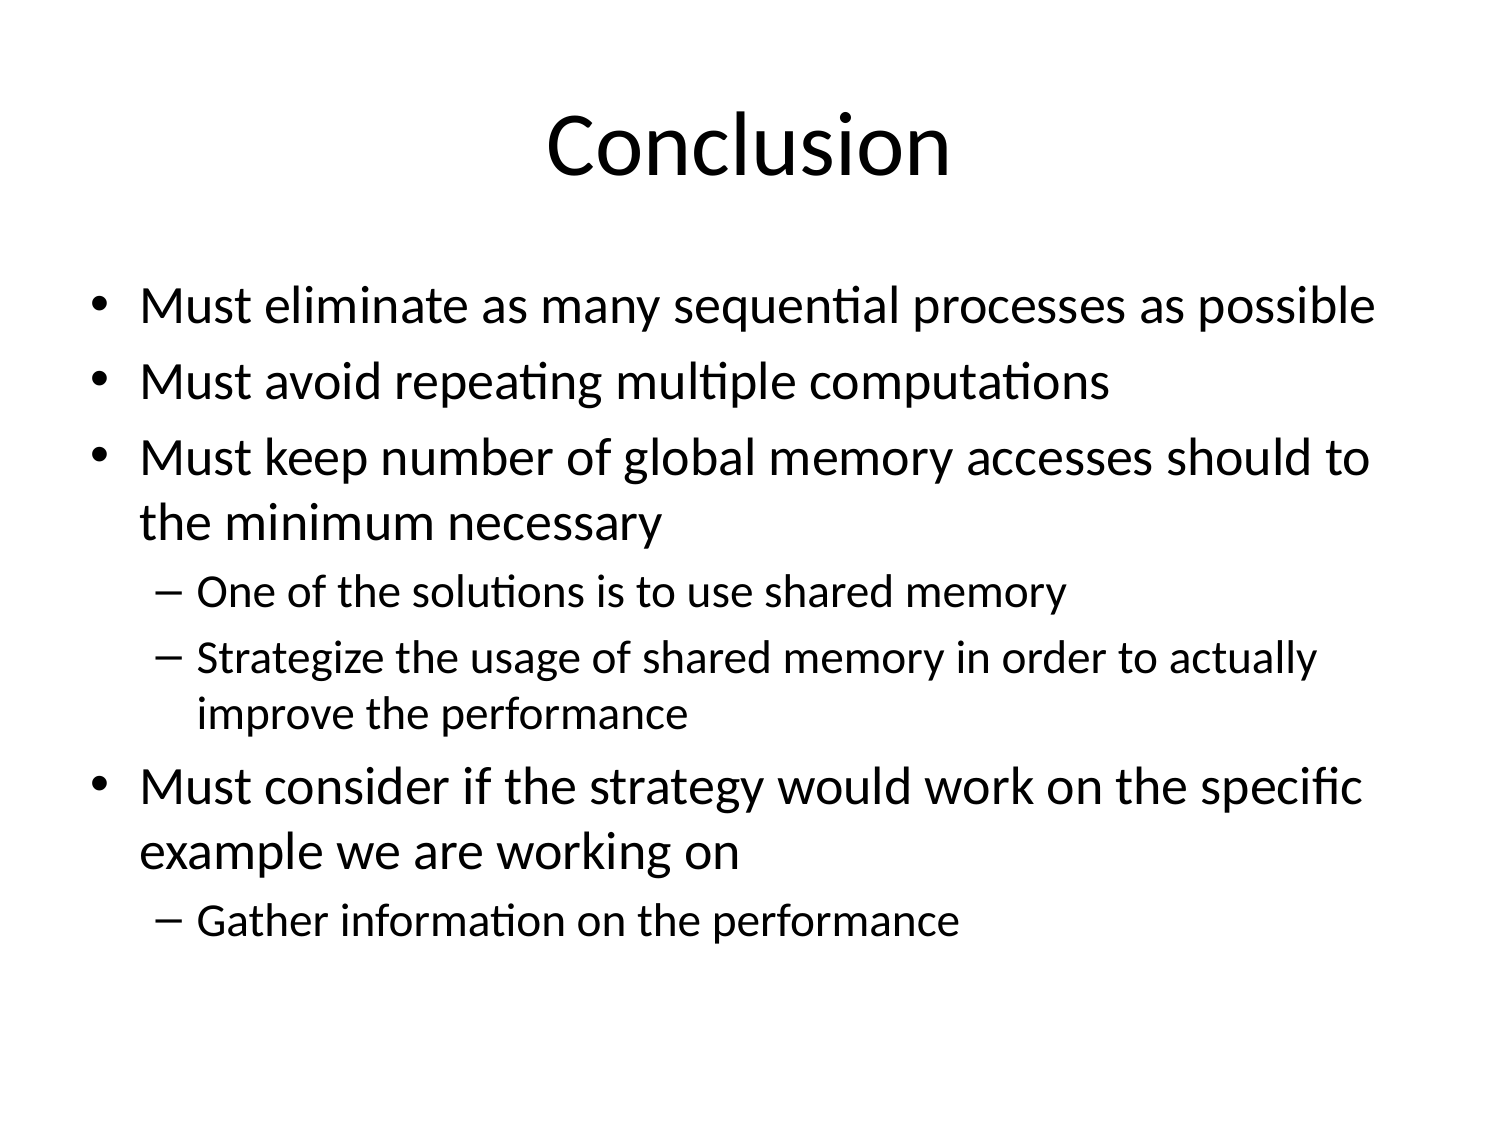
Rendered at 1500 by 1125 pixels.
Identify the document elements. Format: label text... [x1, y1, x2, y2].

title Conclusion [75, 45, 1425, 233]
list Must eliminate as many sequential processes as possible Must avoid repeating multiple computations Must keep number of global memory accesses should to the minimum necessary One of the solutions is to use shared memory Strategize the usage of shared memory in order to actually improve the performance Must consider if the strategy would work on the specific example we are working on Gather information on the performance [75, 262, 1425, 1005]
